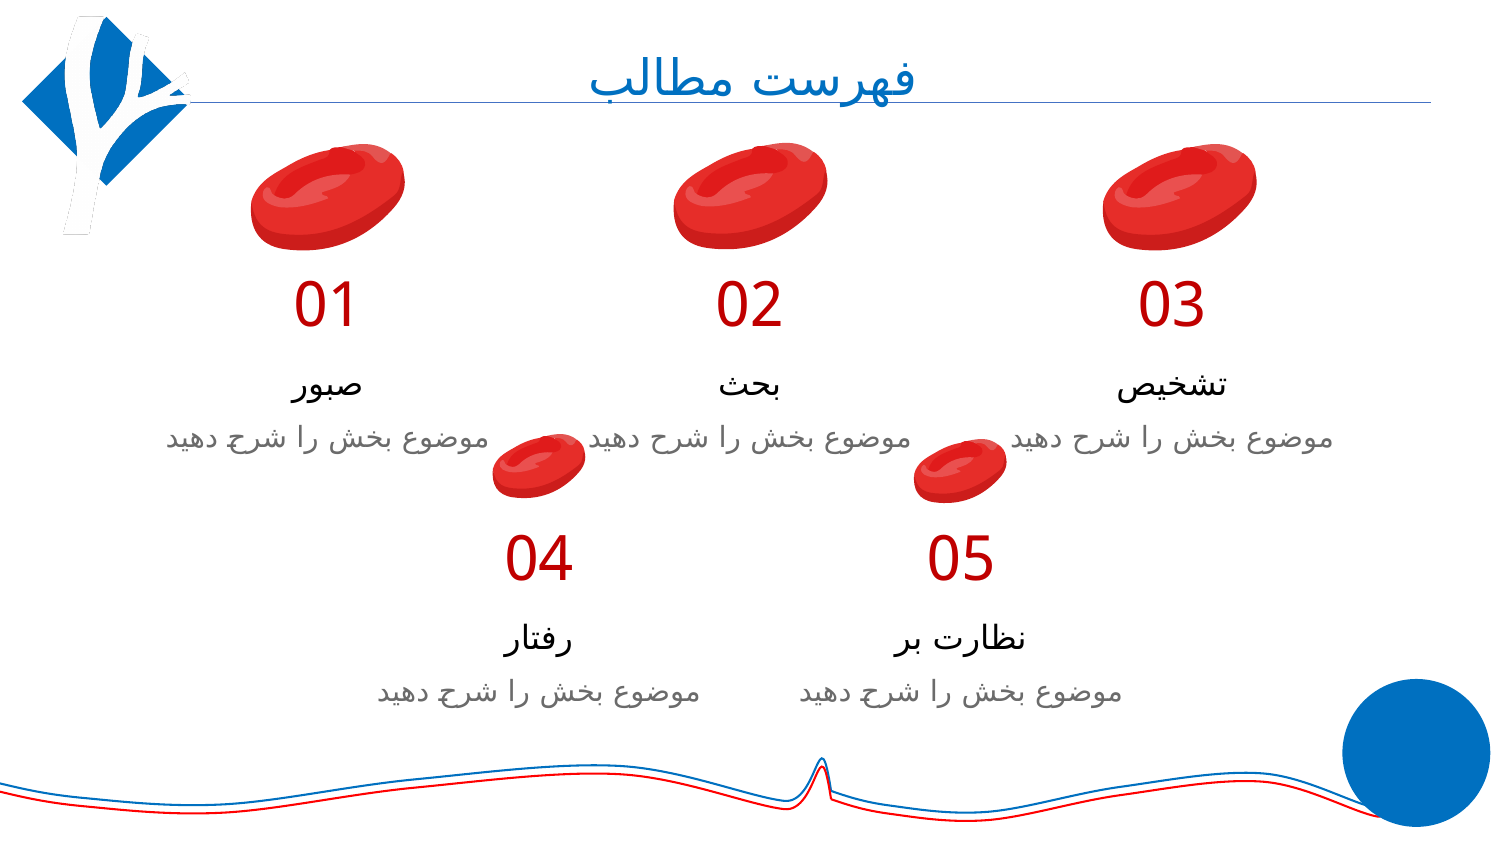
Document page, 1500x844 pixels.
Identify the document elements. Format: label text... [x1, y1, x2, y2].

subtitle موضوع بخش را شرح دهید [146, 403, 510, 514]
title بحث [568, 340, 932, 403]
title رفتار [357, 594, 721, 657]
text_box [1342, 678, 1491, 827]
title 01 [234, 260, 422, 343]
subtitle موضوع بخش را شرح دهید [357, 657, 721, 768]
subtitle موضوع بخش را شرح دهید [568, 403, 932, 514]
title صبور [146, 340, 510, 403]
title نظارت بر [779, 594, 1143, 657]
subtitle موضوع بخش را شرح دهید [779, 657, 1143, 768]
title تشخیص [990, 340, 1354, 403]
title 04 [445, 514, 633, 597]
title فهرست مطالب [450, 30, 1055, 124]
subtitle موضوع بخش را شرح دهید [990, 403, 1354, 514]
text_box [491, 432, 588, 501]
picture [63, 16, 191, 235]
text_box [912, 437, 1009, 506]
title 05 [867, 514, 1055, 597]
title 03 [1078, 260, 1266, 343]
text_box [248, 141, 409, 255]
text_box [1100, 141, 1260, 255]
title 02 [656, 260, 844, 343]
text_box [671, 139, 831, 254]
